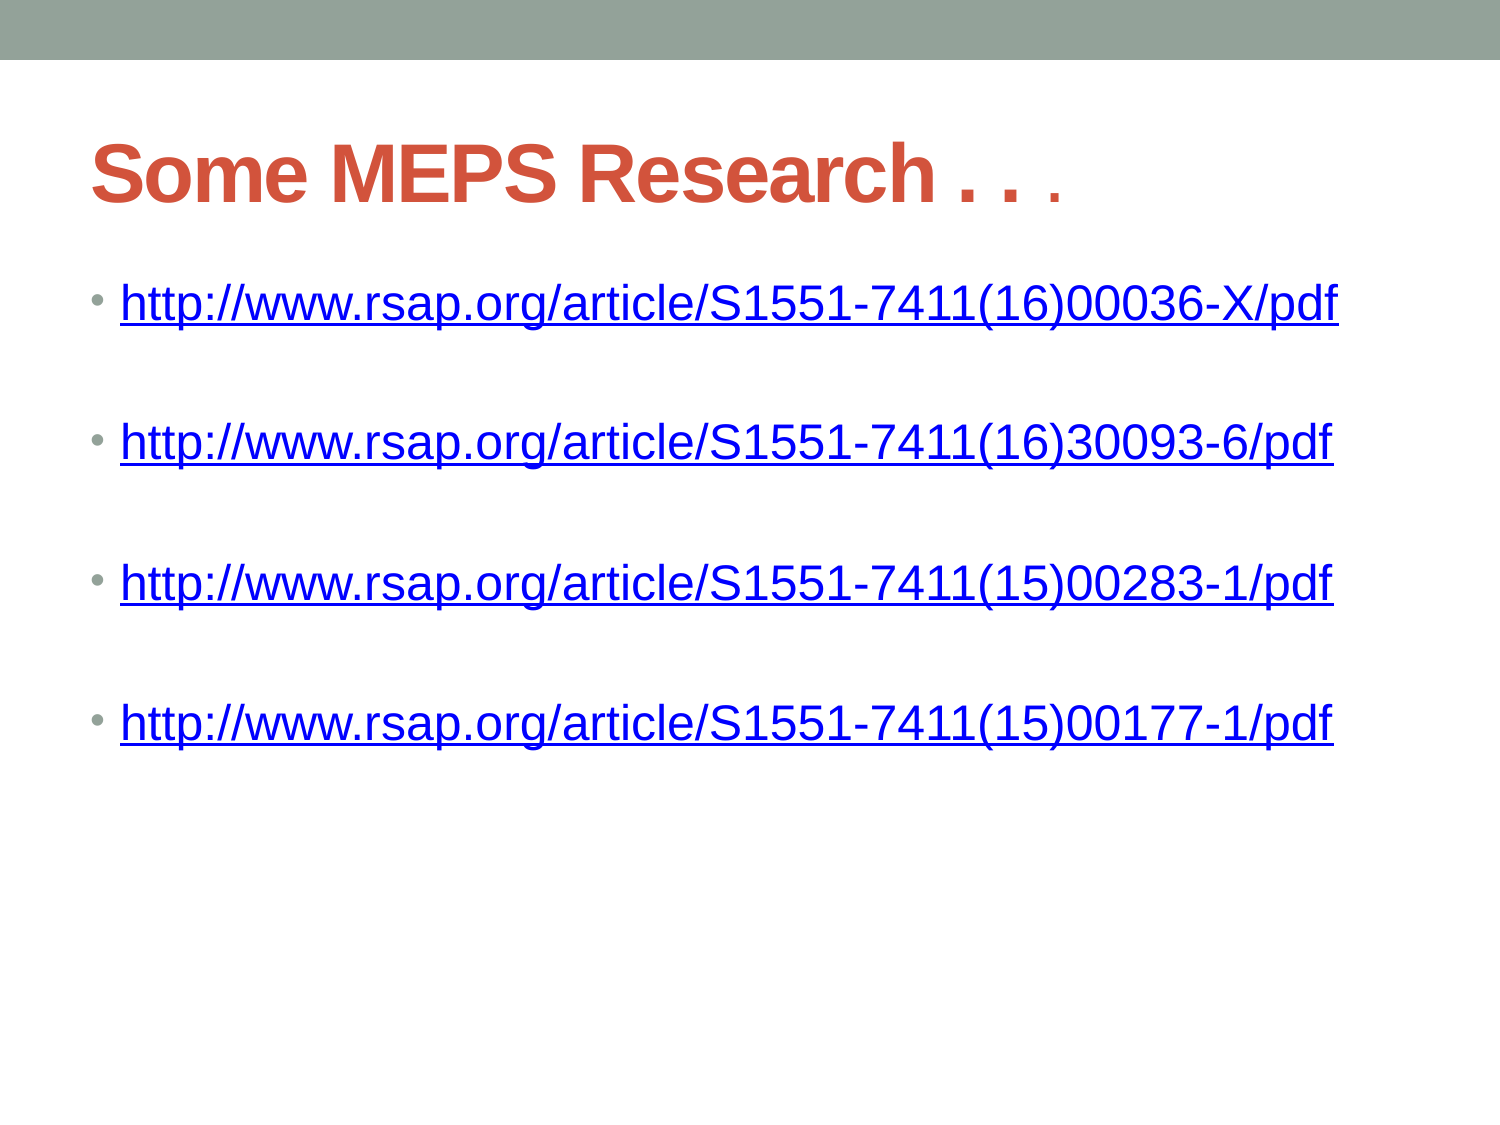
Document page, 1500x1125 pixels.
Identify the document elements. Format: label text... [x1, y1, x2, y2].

list http://www.rsap.org/article/S1551-7411(16)00036-X/pdf http://www.rsap.org/article/S1551-7411(16)30093-6/pdf http://www.rsap.org/article/S1551-7411(15)00283-1/pdf http://www.rsap.org/article/S1551-7411(15)00177-1/pdf [75, 262, 1425, 1063]
title Some MEPS Research . . . [75, 87, 1425, 250]
